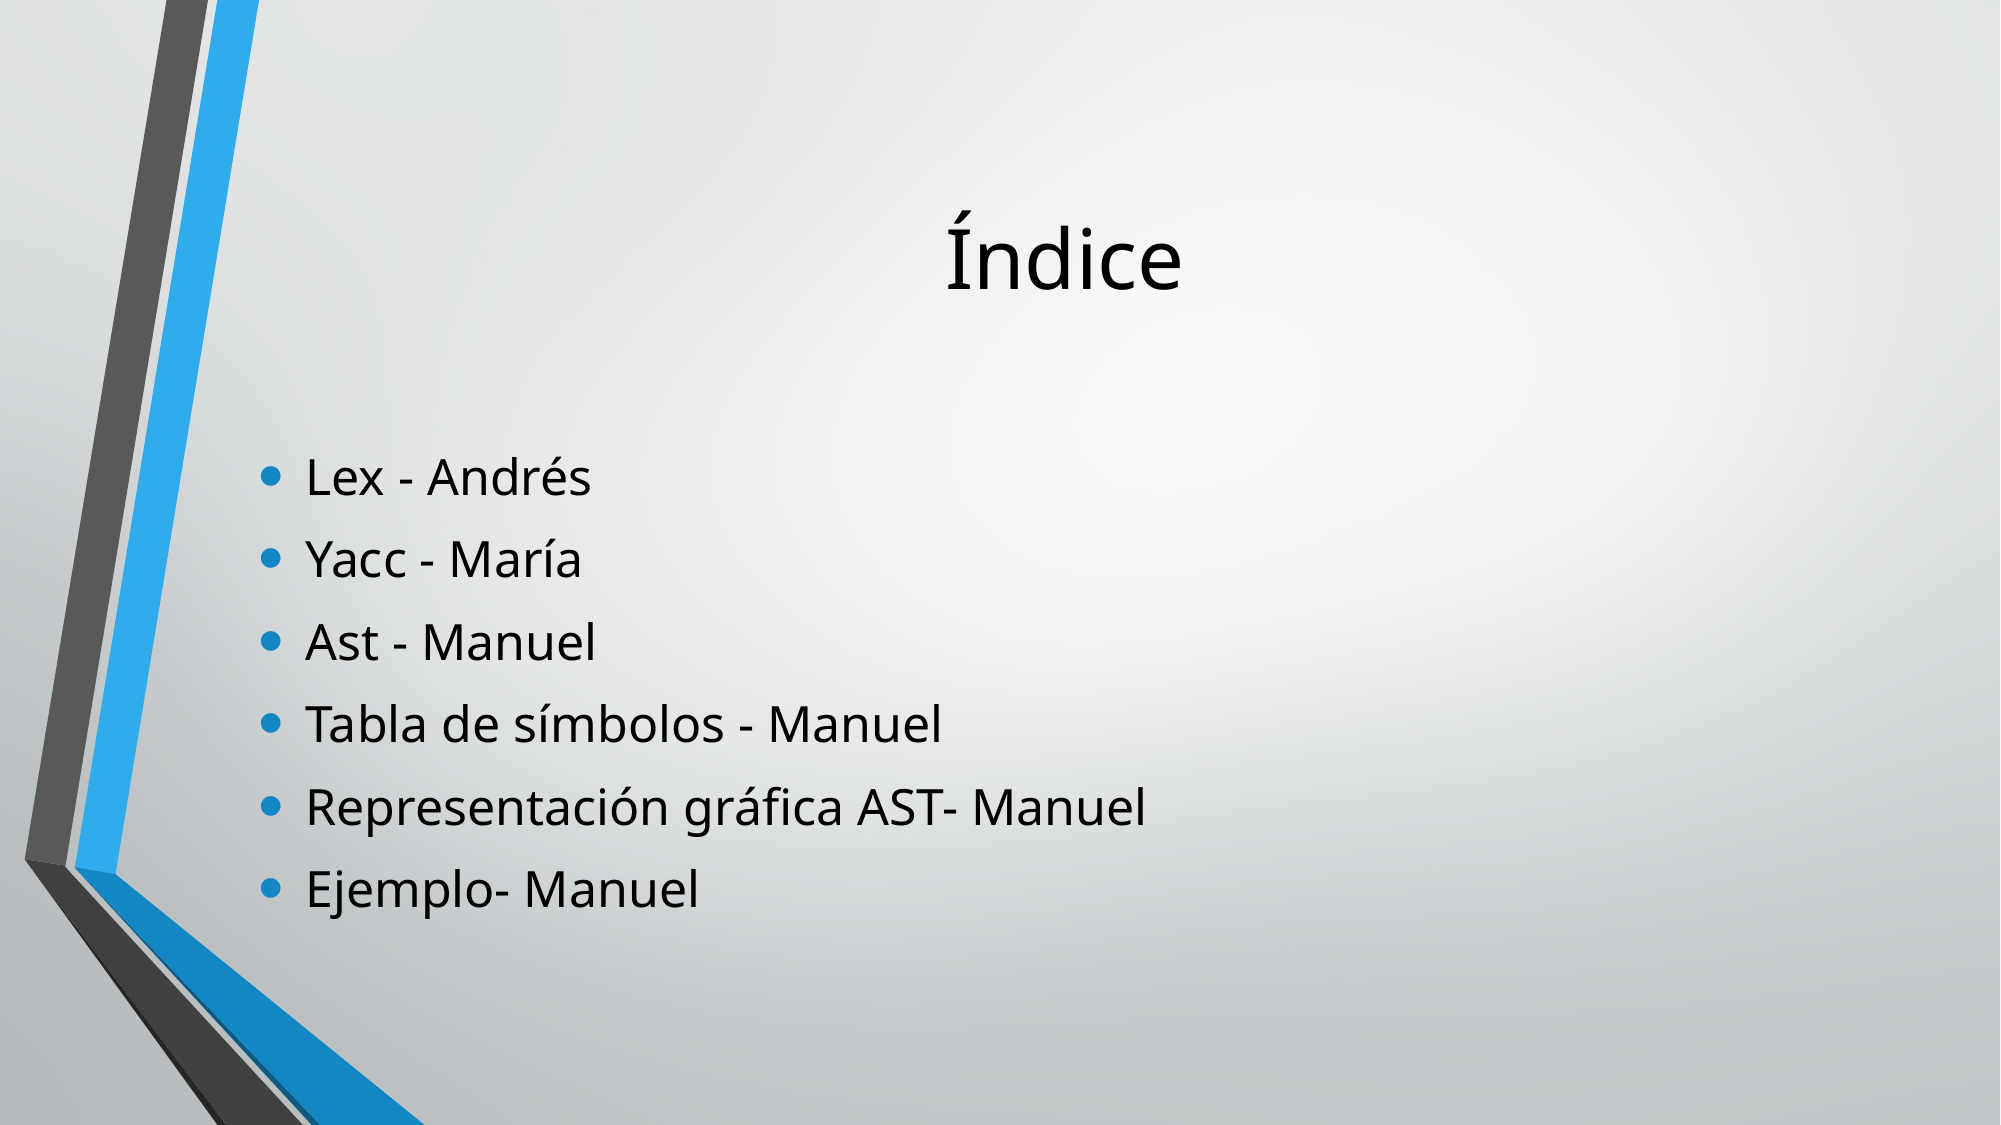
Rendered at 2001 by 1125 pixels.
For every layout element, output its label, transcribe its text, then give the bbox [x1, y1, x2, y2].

title Índice [243, 112, 1887, 400]
list Lex - Andrés Yacc - María Ast - Manuel Tabla de símbolos - Manuel Representación gráfica AST- Manuel Ejemplo- Manuel [243, 437, 1887, 950]
